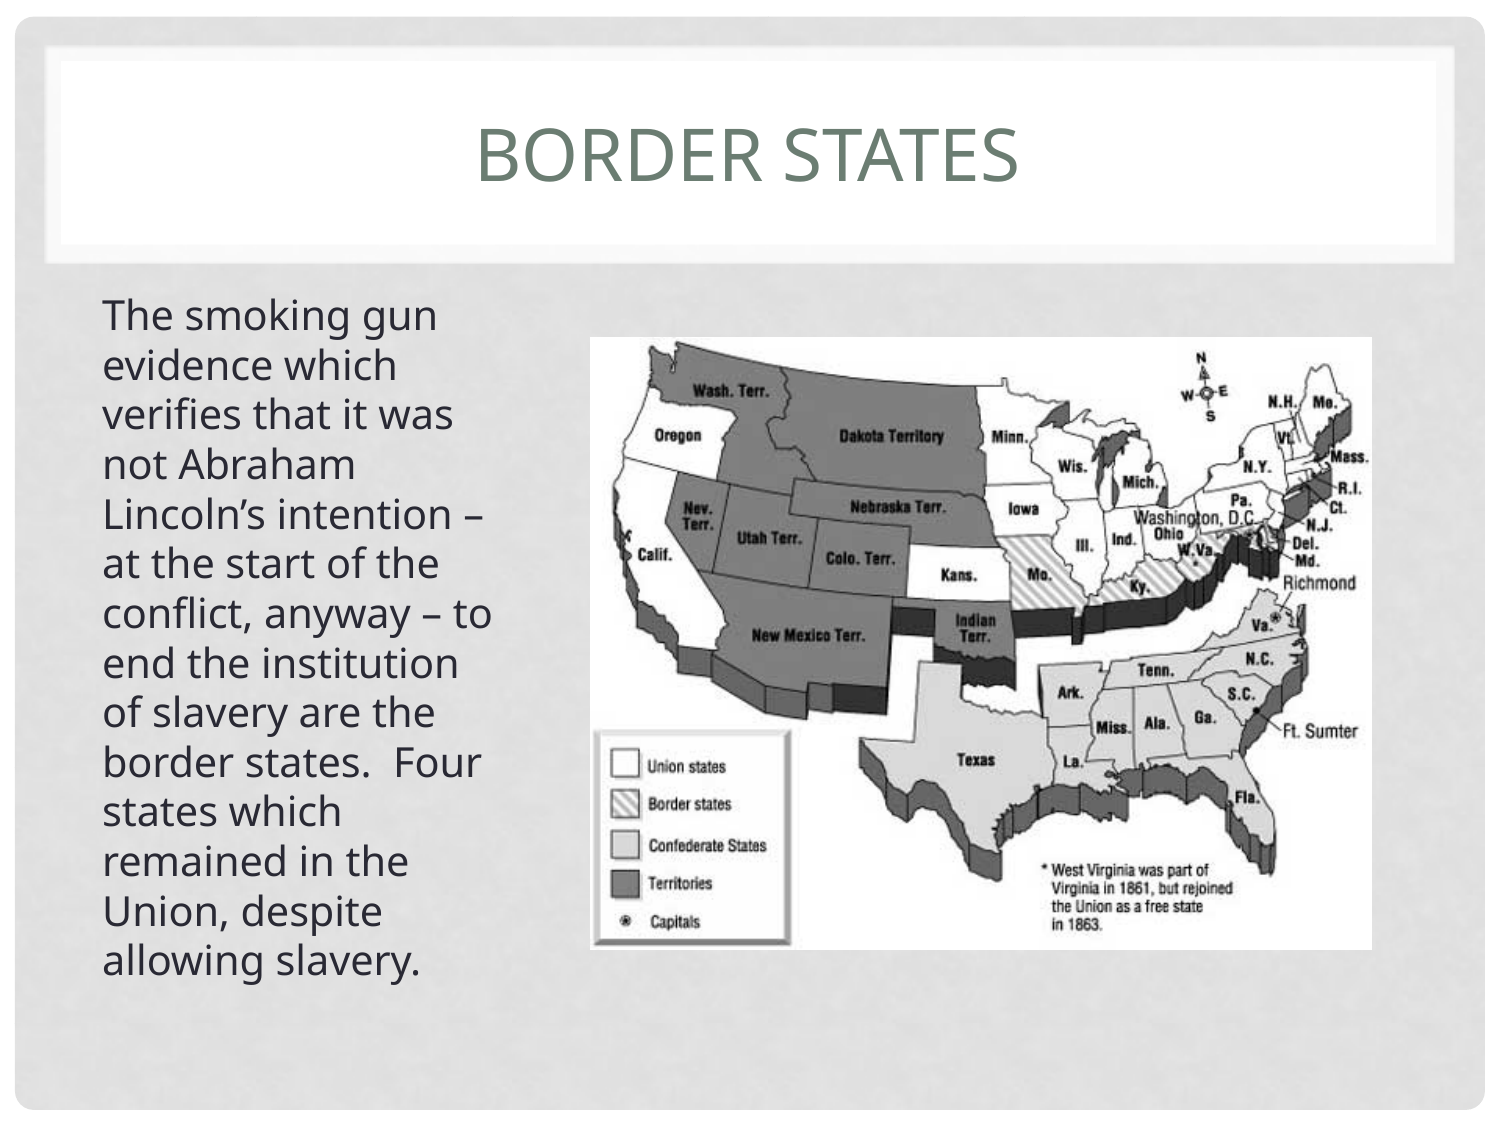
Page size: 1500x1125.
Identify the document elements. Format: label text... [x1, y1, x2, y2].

title Border states [69, 66, 1425, 238]
list The smoking gun evidence which verifies that it was not Abraham Lincoln’s intention – at the start of the conflict, anyway – to end the institution of slavery are the border states. Four states which remained in the Union, despite allowing slavery. [69, 281, 513, 1005]
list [590, 336, 1373, 950]
